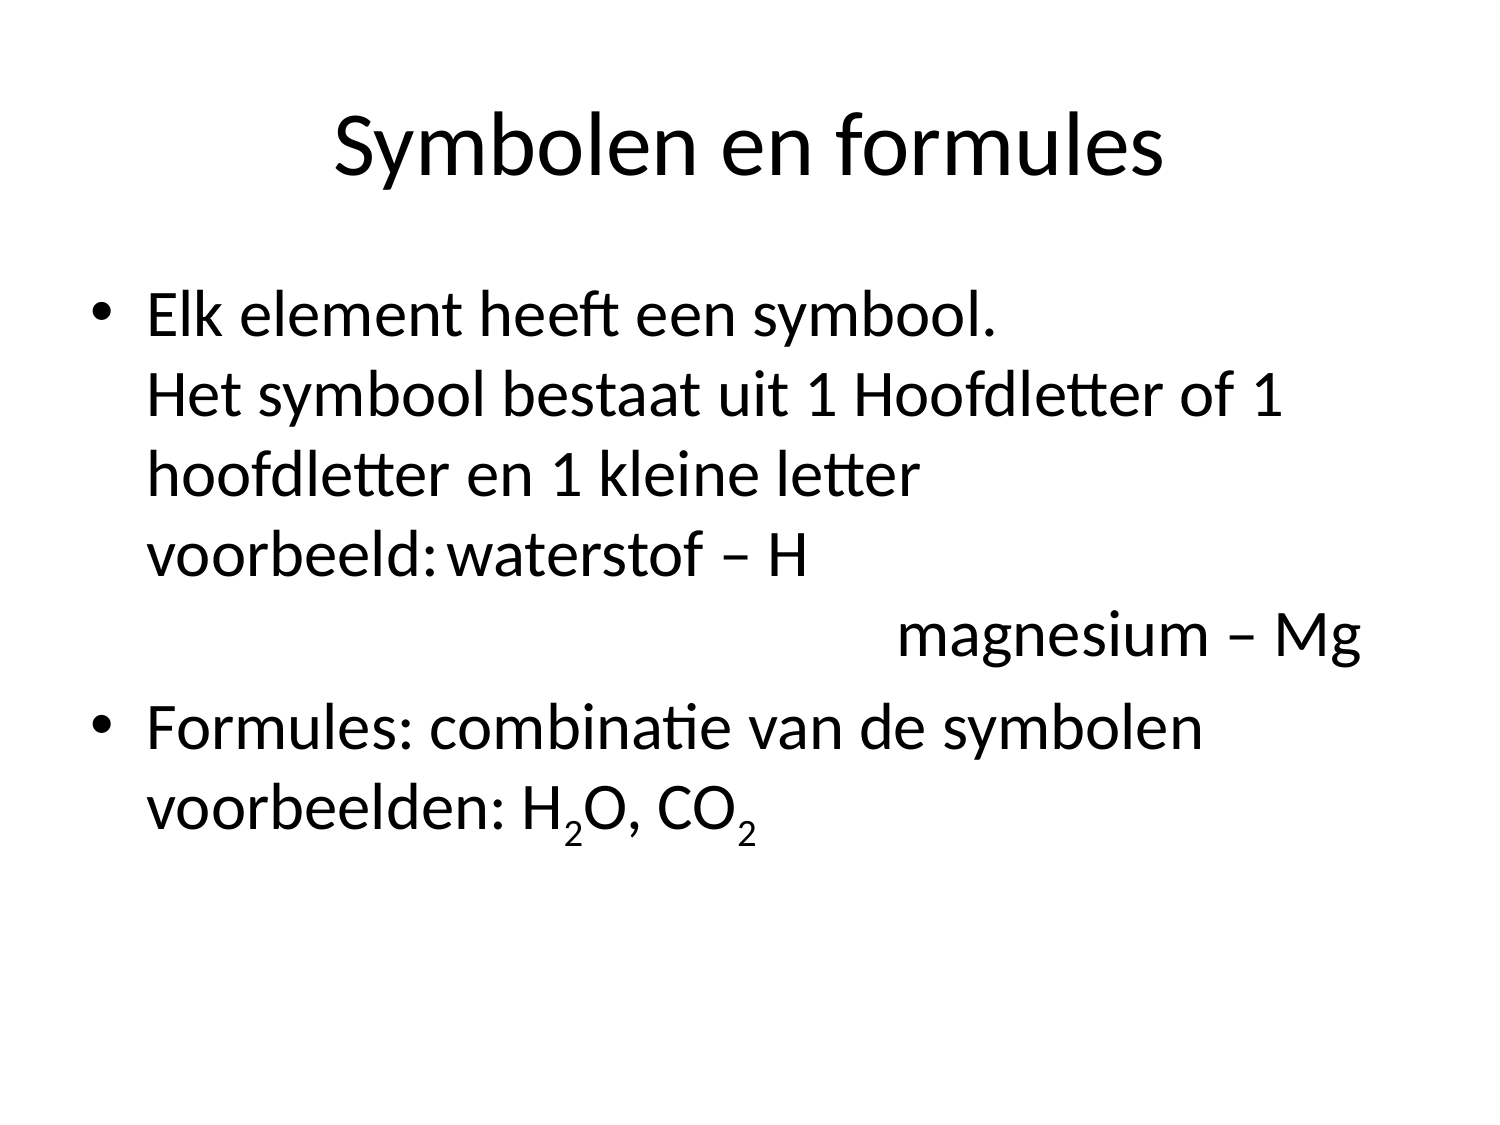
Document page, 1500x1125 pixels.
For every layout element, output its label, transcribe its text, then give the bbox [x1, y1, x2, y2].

list Elk element heeft een symbool. Het symbool bestaat uit 1 Hoofdletter of 1 hoofdletter en 1 kleine letter voorbeeld: waterstof – H magnesium – Mg Formules: combinatie van de symbolen voorbeelden: H2O, CO2 [75, 262, 1425, 1005]
title Symbolen en formules [75, 45, 1425, 233]
